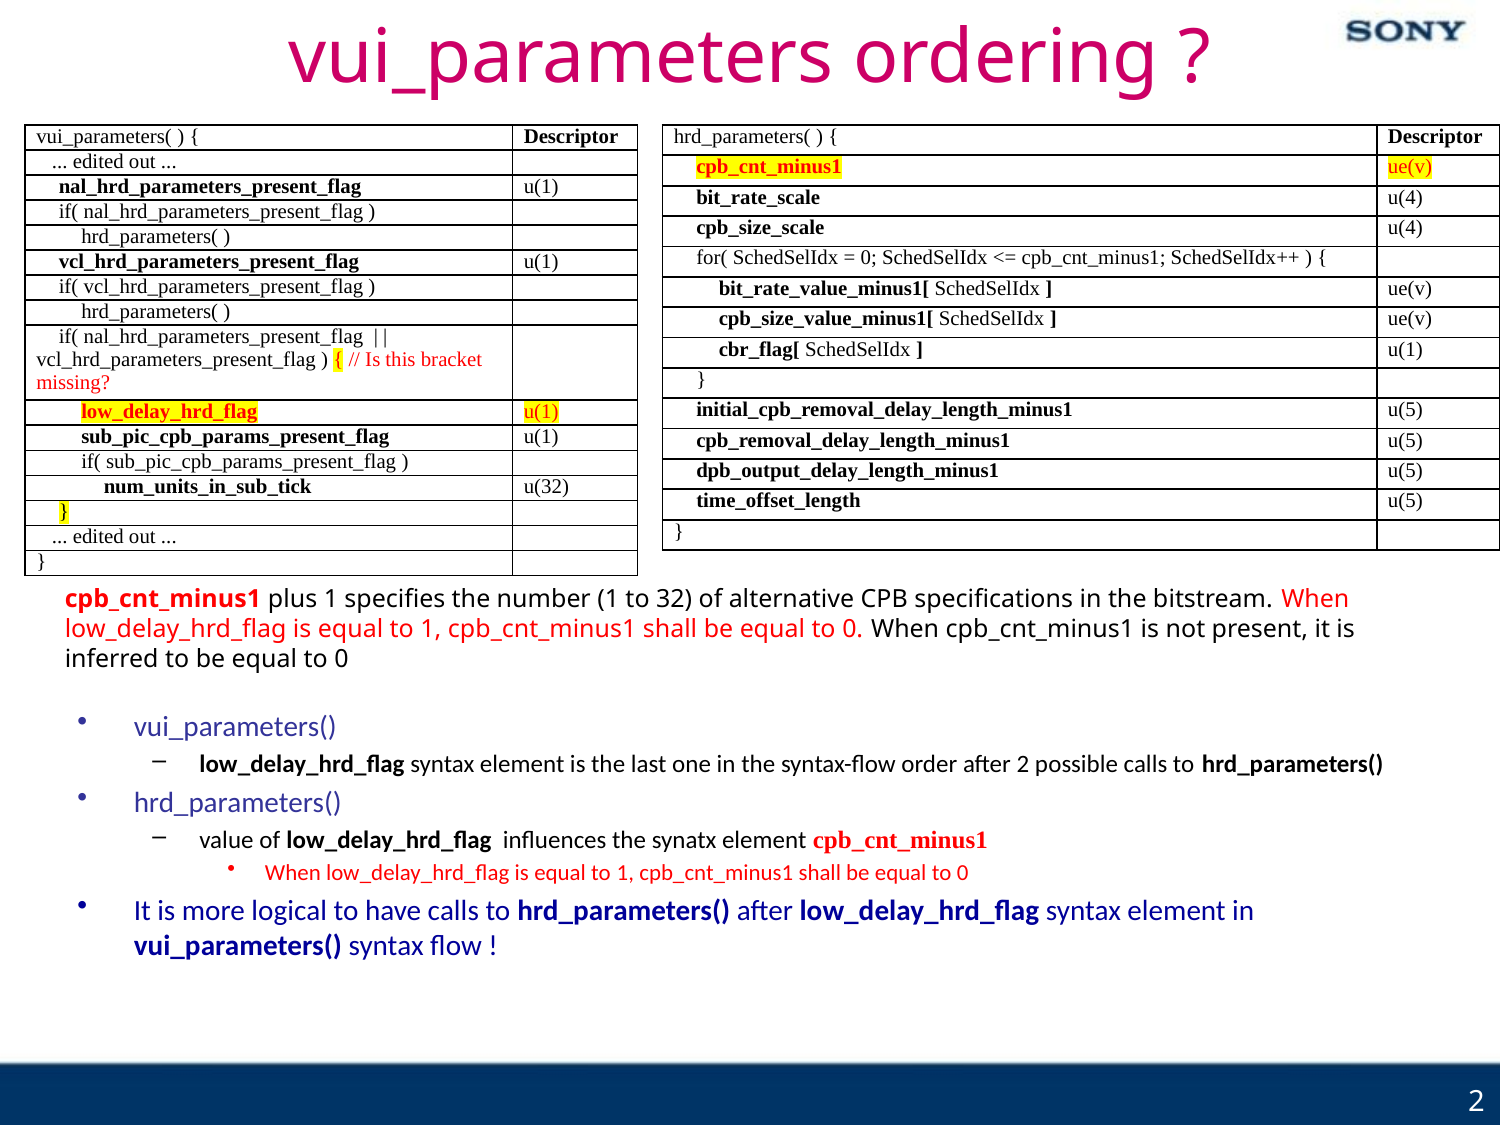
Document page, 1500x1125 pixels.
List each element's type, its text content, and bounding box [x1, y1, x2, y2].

table_cell low_delay_hrd_flag [26, 401, 512, 424]
table_cell cpb_removal_delay_length_minus1 [663, 429, 1376, 458]
table_header Descriptor [1378, 126, 1499, 154]
title vui_parameters ordering ? [49, 0, 1451, 107]
table_cell [513, 301, 637, 324]
table_cell u(1) [513, 251, 637, 274]
table_cell cpb_size_value_minus1[ SchedSelIdx ] [663, 308, 1376, 337]
table_cell ... edited out ... [26, 526, 512, 550]
table_cell hrd_parameters( ) [26, 226, 512, 249]
text_box cpb_cnt_minus1 plus 1 specifies the number (1 to 32) of alternative CPB specifications in the bitstream. When low_delay_hrd_flag is equal to 1, cpb_cnt_minus1 shall be equal to 0. When cpb_cnt_minus1 is not present, it is inferred to be equal to 0 [50, 575, 1438, 680]
list vui_parameters() low_delay_hrd_flag syntax element is the last one in the syntax-flow order after 2 possible calls to hrd_parameters() hrd_parameters() value of low_delay_hrd_flag influences the synatx element cpb_cnt_minus1 When low_delay_hrd_flag is equal to 1, cpb_cnt_minus1 shall be equal to 0 It is more logical to have calls to hrd_parameters() after low_delay_hrd_flag syntax element in vui_parameters() syntax flow ! [62, 699, 1463, 1026]
table_cell u(1) [1378, 338, 1499, 367]
table_cell if( vcl_hrd_parameters_present_flag ) [26, 276, 512, 299]
table_header Descriptor [513, 126, 637, 149]
table_cell initial_cpb_removal_delay_length_minus1 [663, 399, 1376, 428]
table_cell cpb_cnt_minus1 [663, 156, 1376, 185]
table_cell u(5) [1378, 460, 1499, 488]
table_cell dpb_output_delay_length_minus1 [663, 460, 1376, 488]
table_cell hrd_parameters( ) [26, 301, 512, 324]
table_cell u(1) [513, 176, 637, 199]
table_cell nal_hrd_parameters_present_flag [26, 176, 512, 199]
table_cell u(5) [1378, 429, 1499, 458]
table_cell if( sub_pic_cpb_params_present_flag ) [26, 451, 512, 475]
table_cell u(4) [1378, 187, 1499, 215]
table_cell u(5) [1378, 399, 1499, 428]
table_cell } [663, 521, 1376, 549]
table_cell vcl_hrd_parameters_present_flag [26, 251, 512, 274]
table_cell u(5) [1378, 490, 1499, 519]
table_cell [513, 326, 637, 399]
table_cell ... edited out ... [26, 151, 512, 174]
table_cell bit_rate_value_minus1[ SchedSelIdx ] [663, 278, 1376, 306]
table_cell cpb_size_scale [663, 217, 1376, 246]
table_header hrd_parameters( ) { [663, 126, 1376, 154]
table_cell [513, 526, 637, 550]
table_cell [1378, 247, 1499, 276]
table_cell [513, 151, 637, 174]
table_cell [513, 551, 637, 575]
table_cell u(4) [1378, 217, 1499, 246]
table_cell [513, 226, 637, 249]
table_cell [1378, 521, 1499, 549]
table_cell cbr_flag[ SchedSelIdx ] [663, 338, 1376, 367]
table_header vui_parameters( ) { [26, 126, 512, 149]
table_cell [1378, 369, 1499, 397]
picture [0, 0, 1500, 1125]
table_cell [513, 501, 637, 525]
table_cell ue(v) [1378, 278, 1499, 306]
table_cell if( nal_hrd_parameters_present_flag | | vcl_hrd_parameters_present_flag ) { // Is this bracket missing? [26, 326, 512, 399]
table_cell [513, 451, 637, 475]
table_cell [513, 201, 637, 224]
table_cell bit_rate_scale [663, 187, 1376, 215]
table_cell num_units_in_sub_tick [26, 476, 512, 500]
table_cell ue(v) [1378, 308, 1499, 337]
table_cell ue(v) [1378, 156, 1499, 185]
table_cell time_offset_length [663, 490, 1376, 519]
table_cell u(1) [513, 401, 637, 424]
table_cell } [26, 501, 512, 525]
table_cell } [663, 369, 1376, 397]
table_cell if( nal_hrd_parameters_present_flag ) [26, 201, 512, 224]
table_cell sub_pic_cpb_params_present_flag [26, 426, 512, 450]
table_cell } [26, 551, 512, 575]
slide_number 2 [1224, 1074, 1500, 1125]
table_cell u(32) [513, 476, 637, 500]
table_cell [513, 276, 637, 299]
table_cell u(1) [513, 426, 637, 450]
table_cell for( SchedSelIdx = 0; SchedSelIdx <= cpb_cnt_minus1; SchedSelIdx++ ) { [663, 247, 1376, 276]
